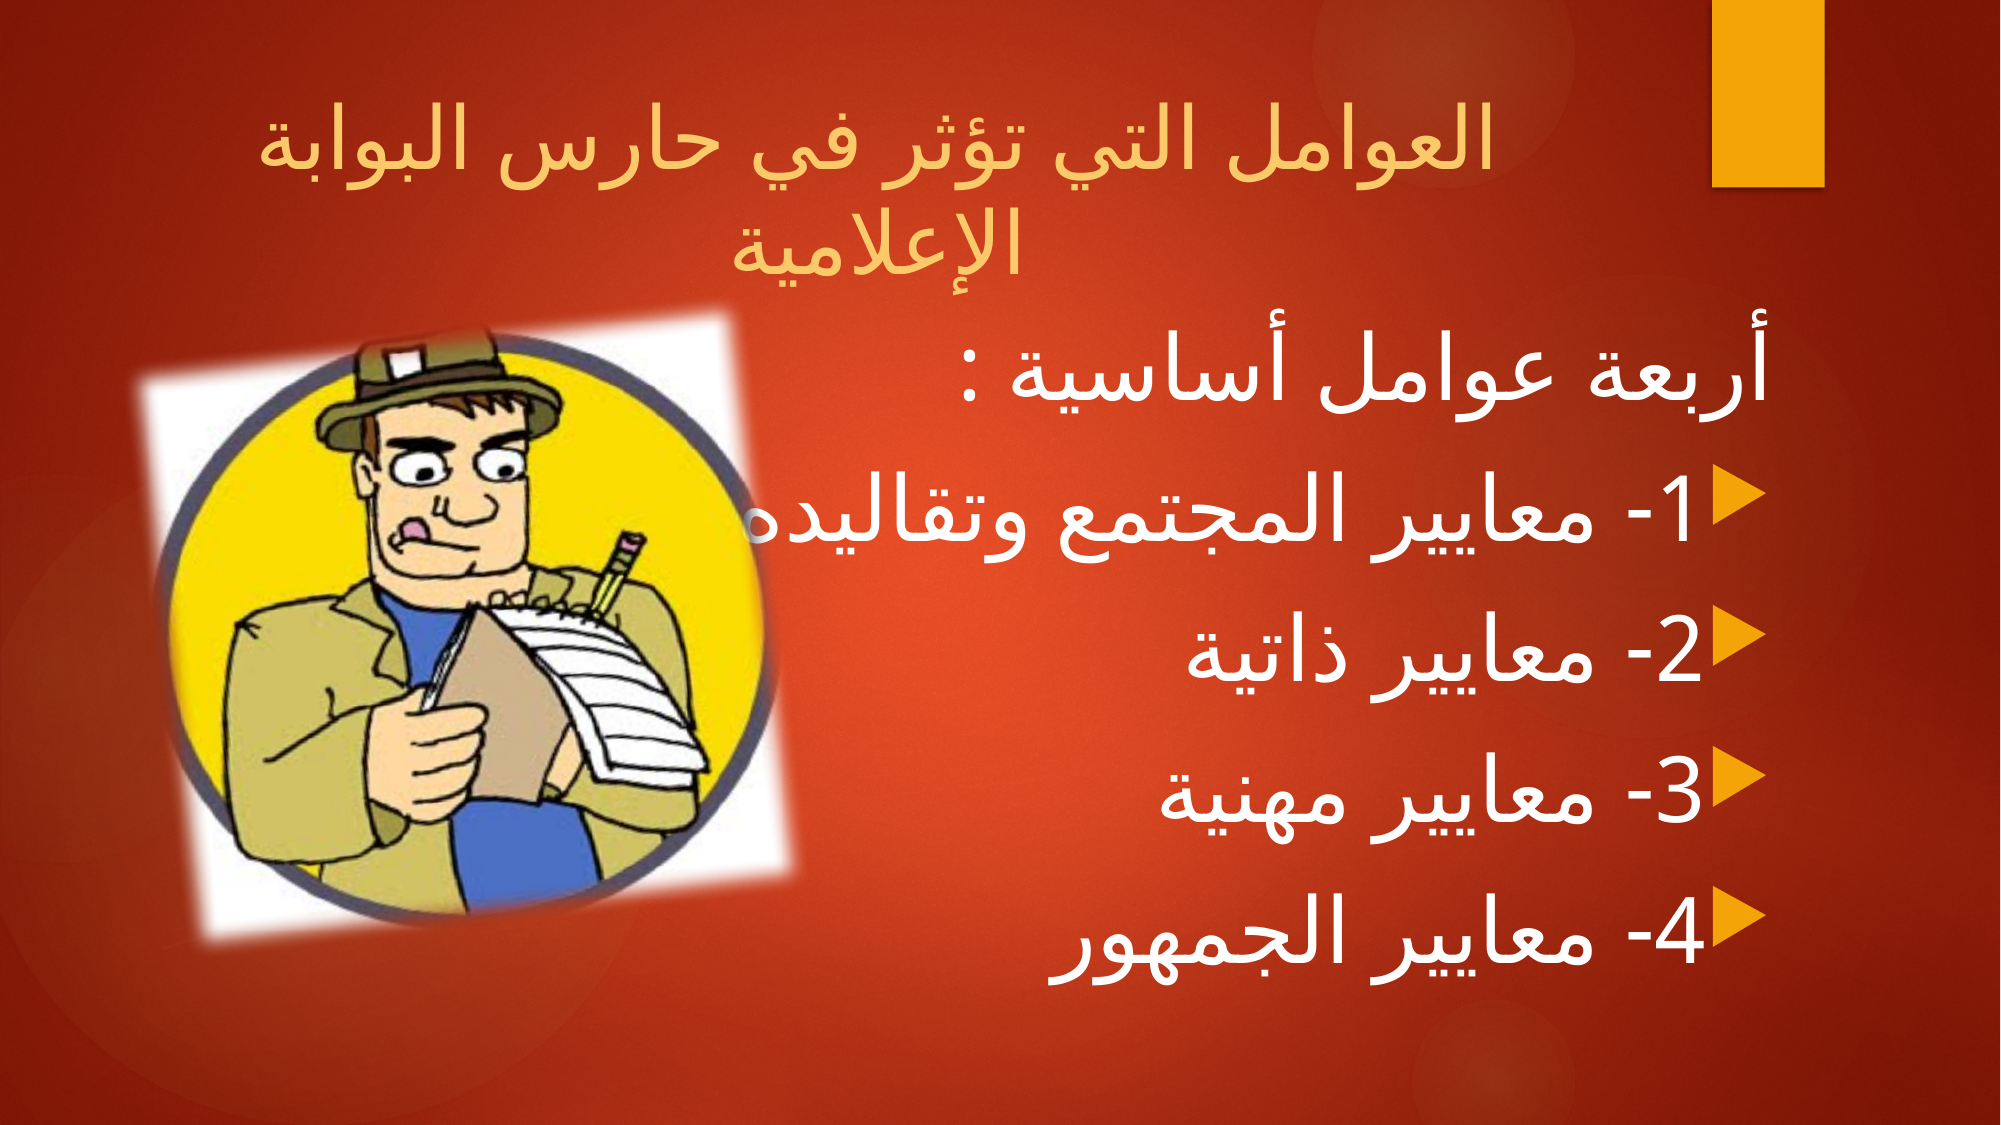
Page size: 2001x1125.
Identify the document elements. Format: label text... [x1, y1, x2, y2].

title العوامل التي تؤثر في حارس البوابة الإعلامية [106, 74, 1649, 304]
list أربعة عوامل أساسية : 1- معايير المجتمع وتقاليده 2- معايير ذاتية 3- معايير مهنية 4- معايير الجمهور [321, 301, 1790, 990]
picture [149, 314, 790, 929]
